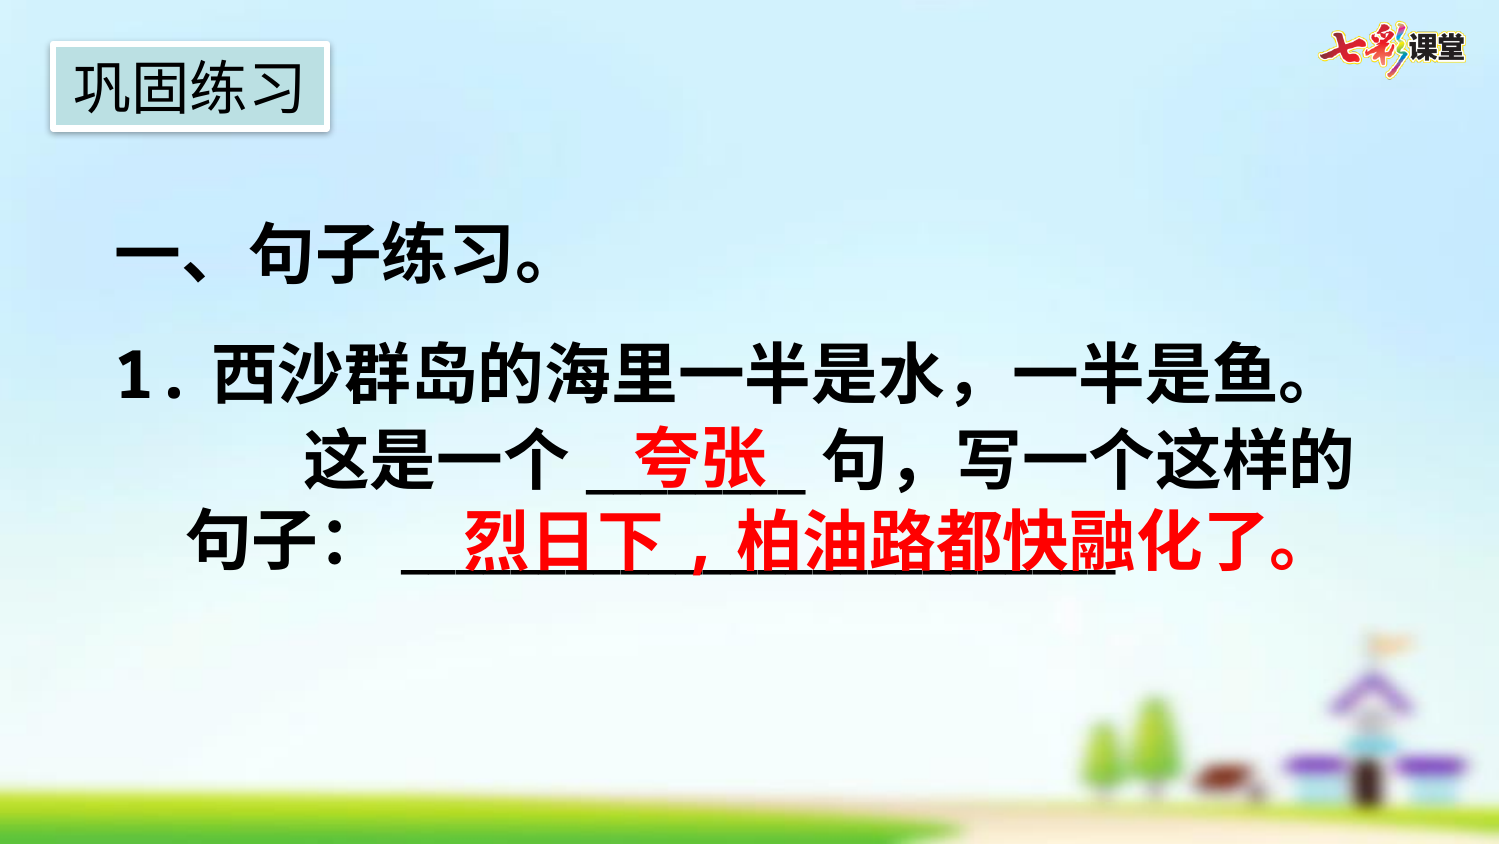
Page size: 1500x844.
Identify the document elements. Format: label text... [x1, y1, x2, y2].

text_box 一、句子练习。 1.西沙群岛的海里一半是水，一半是鱼。 [100, 164, 1441, 419]
text_box 夸张 [619, 408, 803, 491]
picture [0, 0, 1499, 844]
text_box 这是一个________句，写一个这样的句子：__________________________ [170, 419, 619, 586]
text_box 巩固练习 [50, 41, 330, 132]
text_box 烈日下,柏油路都快融化了。 [449, 491, 1306, 587]
text_box 这是一个________句，写一个这样的句子：__________________________ [803, 419, 1388, 586]
